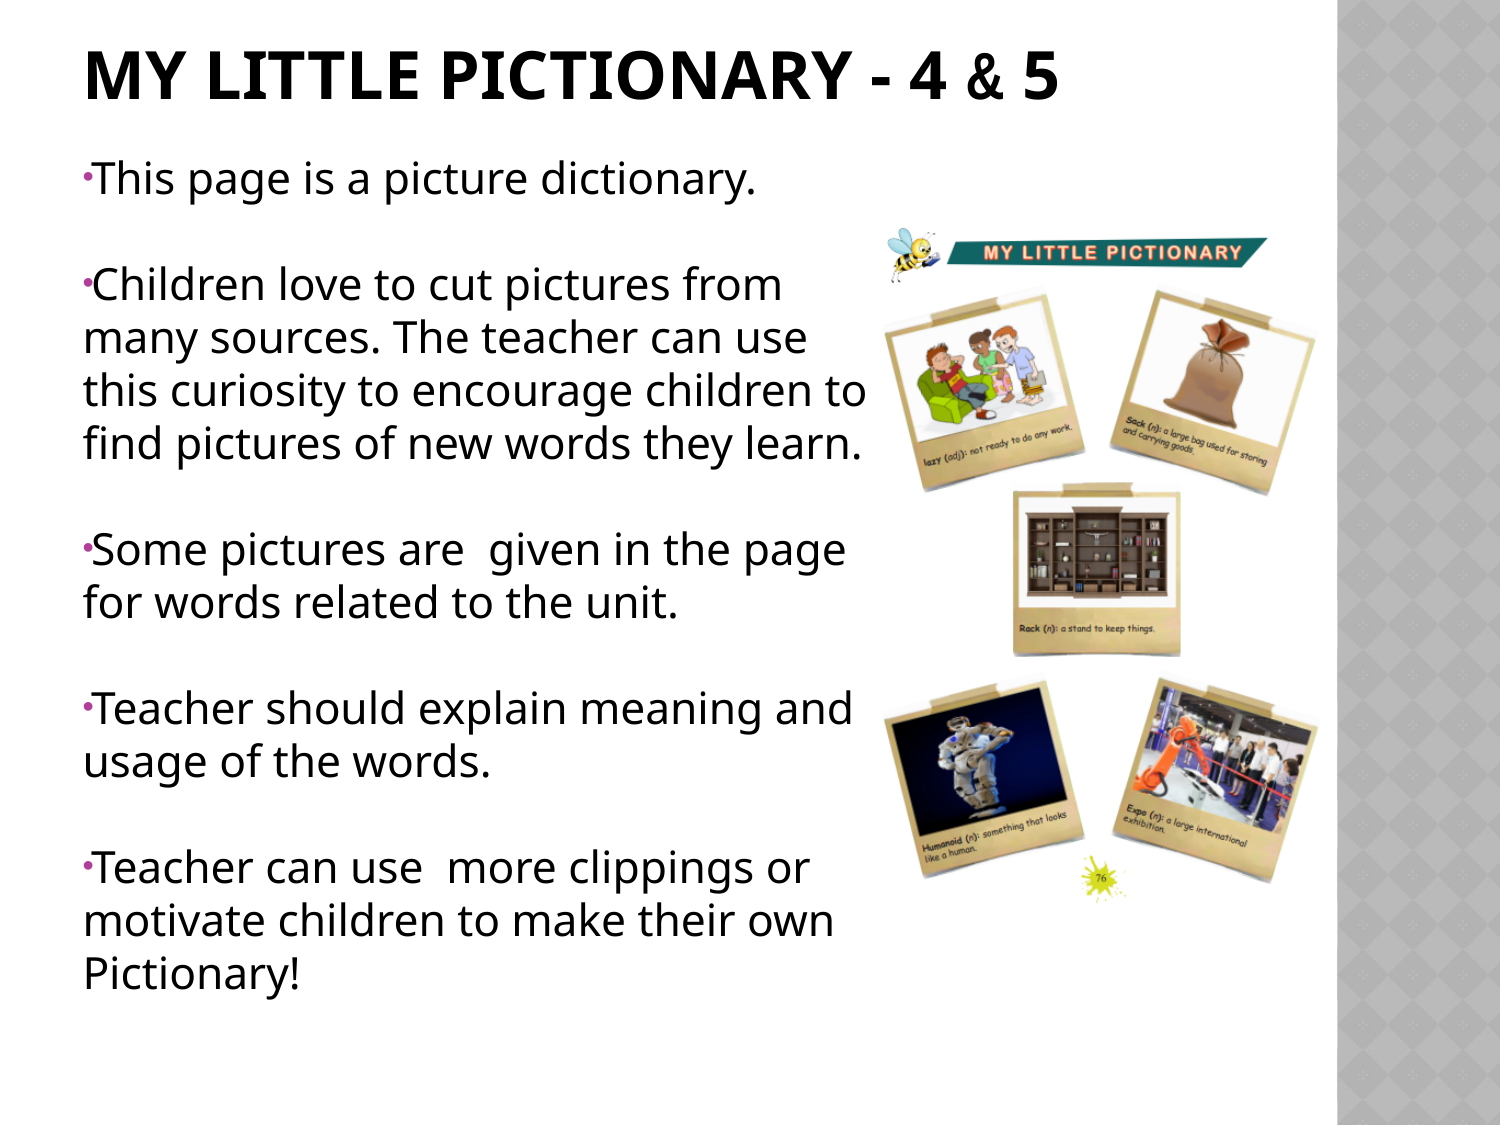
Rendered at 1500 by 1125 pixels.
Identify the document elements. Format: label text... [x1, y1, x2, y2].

title My little Pictionary - 4 & 5 [75, 44, 1150, 113]
list This page is a picture dictionary. Children love to cut pictures from many sources. The teacher can use this curiosity to encourage children to find pictures of new words they learn. Some pictures are given in the page for words related to the unit. Teacher should explain meaning and usage of the words. Teacher can use more clippings or motivate children to make their own Pictionary! [75, 149, 875, 1013]
picture [874, 217, 1335, 908]
